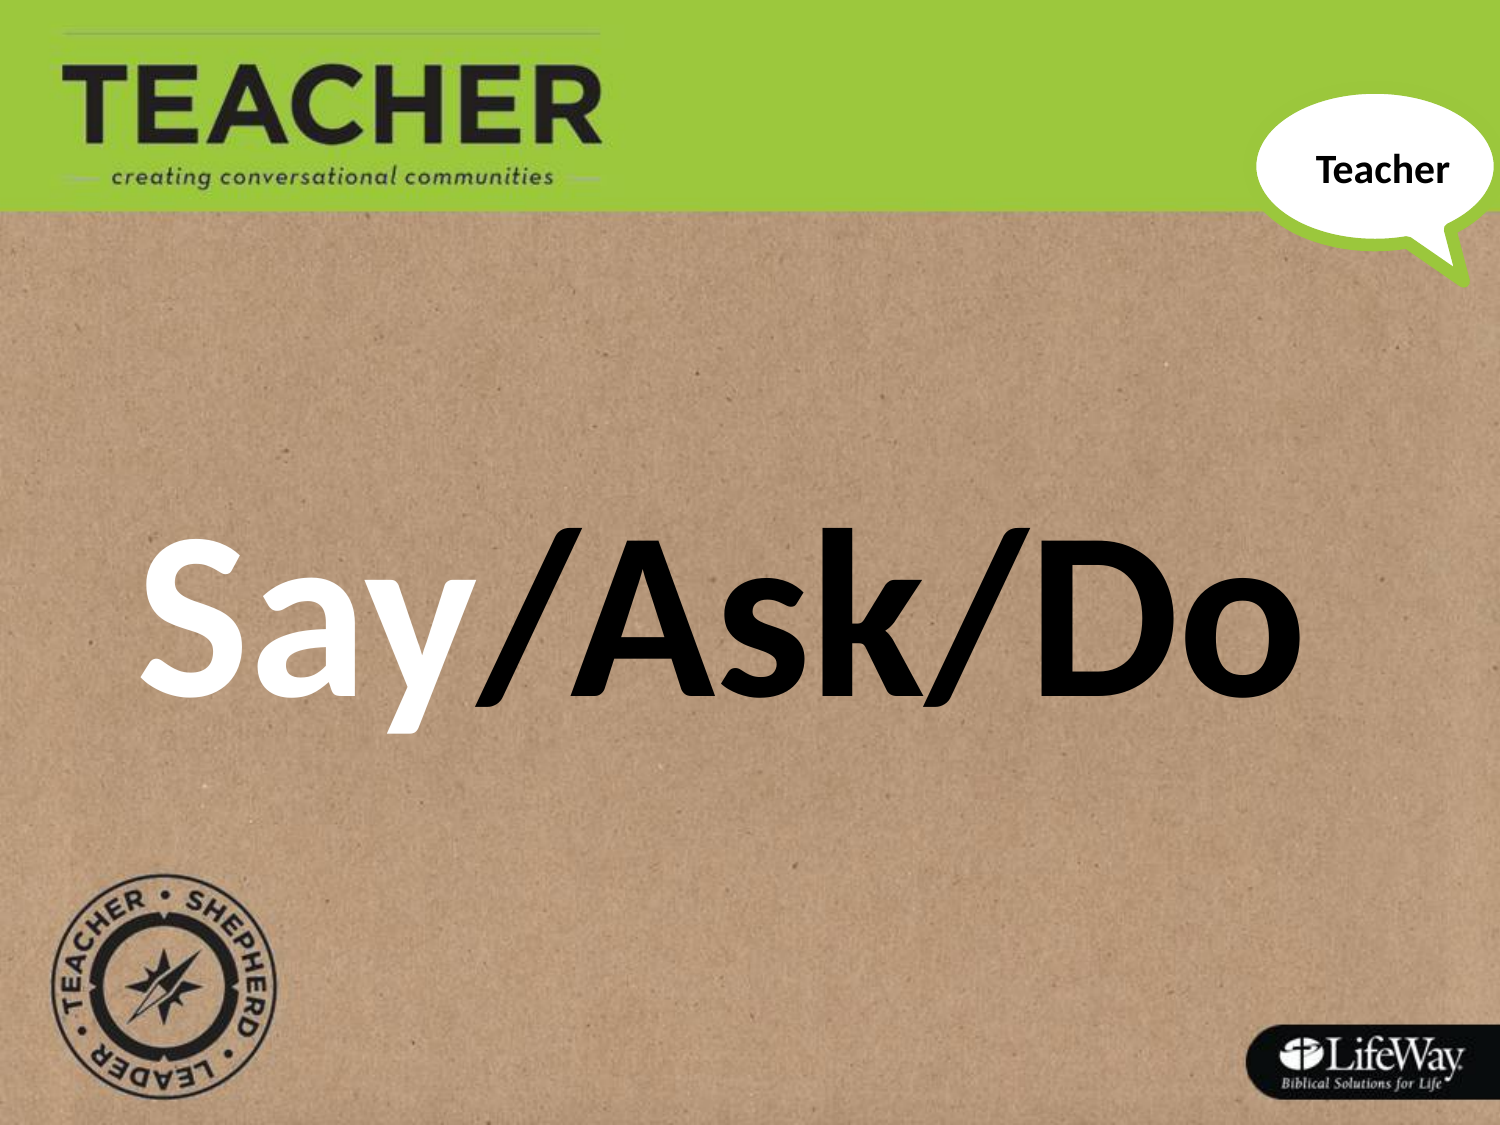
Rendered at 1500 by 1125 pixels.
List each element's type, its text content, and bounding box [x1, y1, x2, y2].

picture [0, 0, 1500, 449]
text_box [1249, 87, 1500, 246]
text_box Say/Ask/Do [0, 449, 1500, 753]
picture [0, 753, 1500, 1125]
